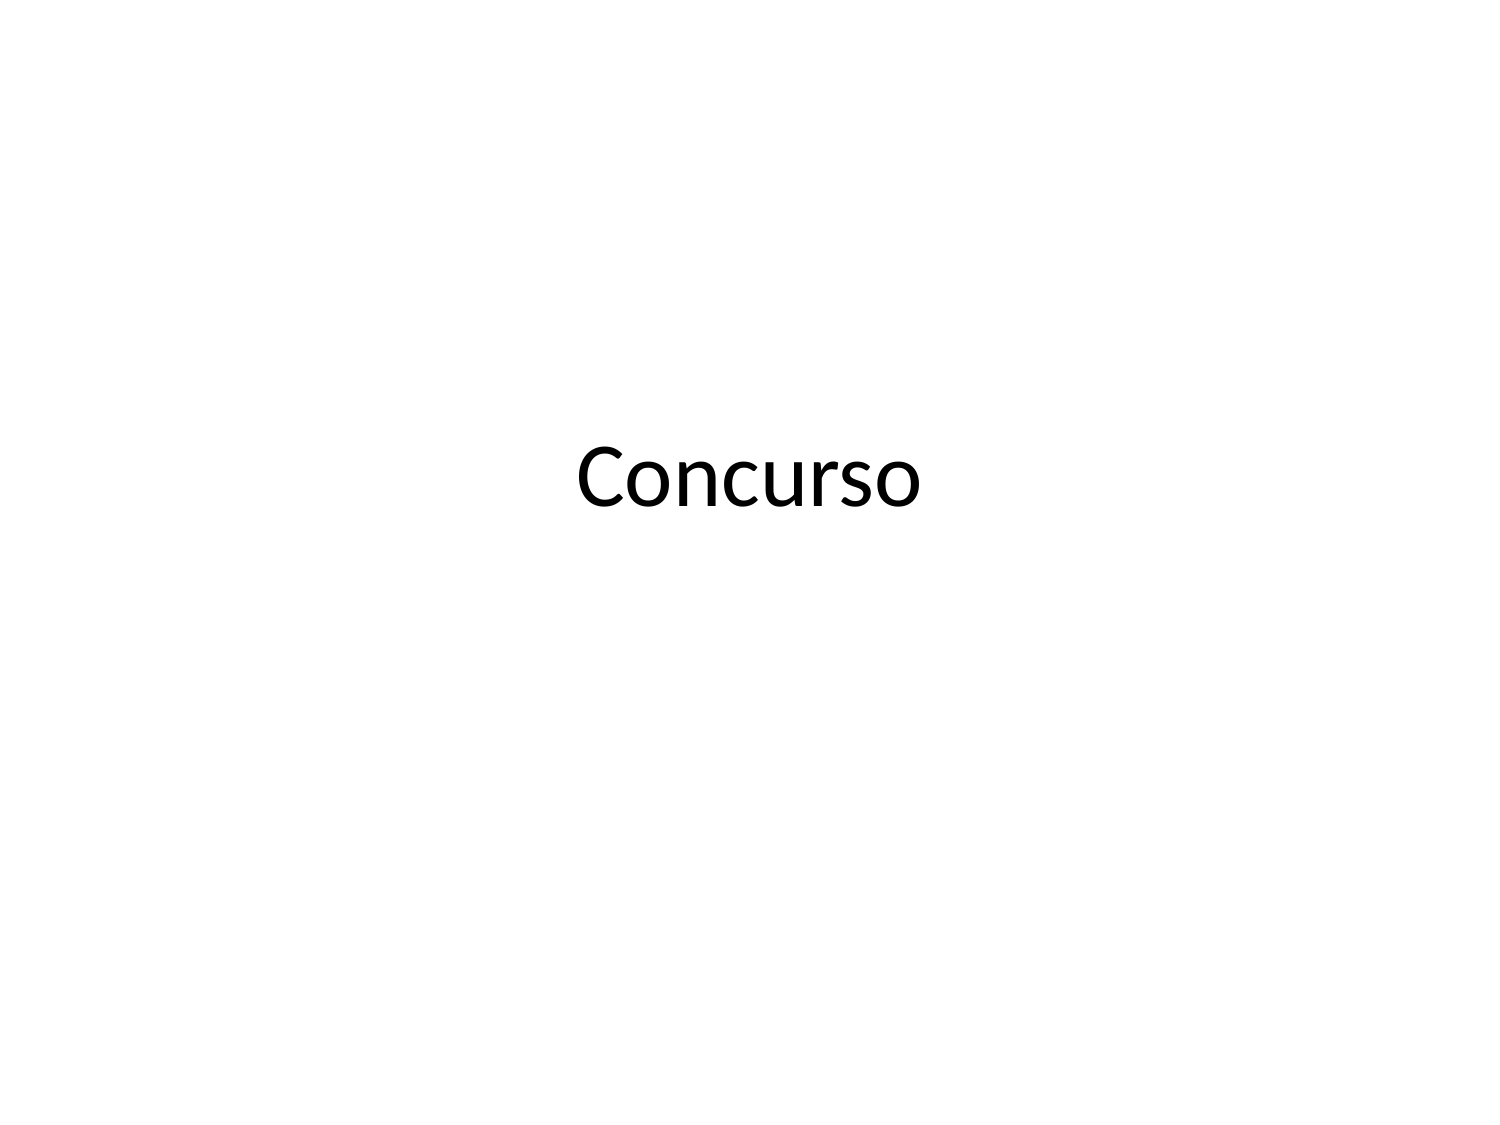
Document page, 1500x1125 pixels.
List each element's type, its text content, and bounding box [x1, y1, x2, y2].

title Concurso [112, 349, 1388, 591]
